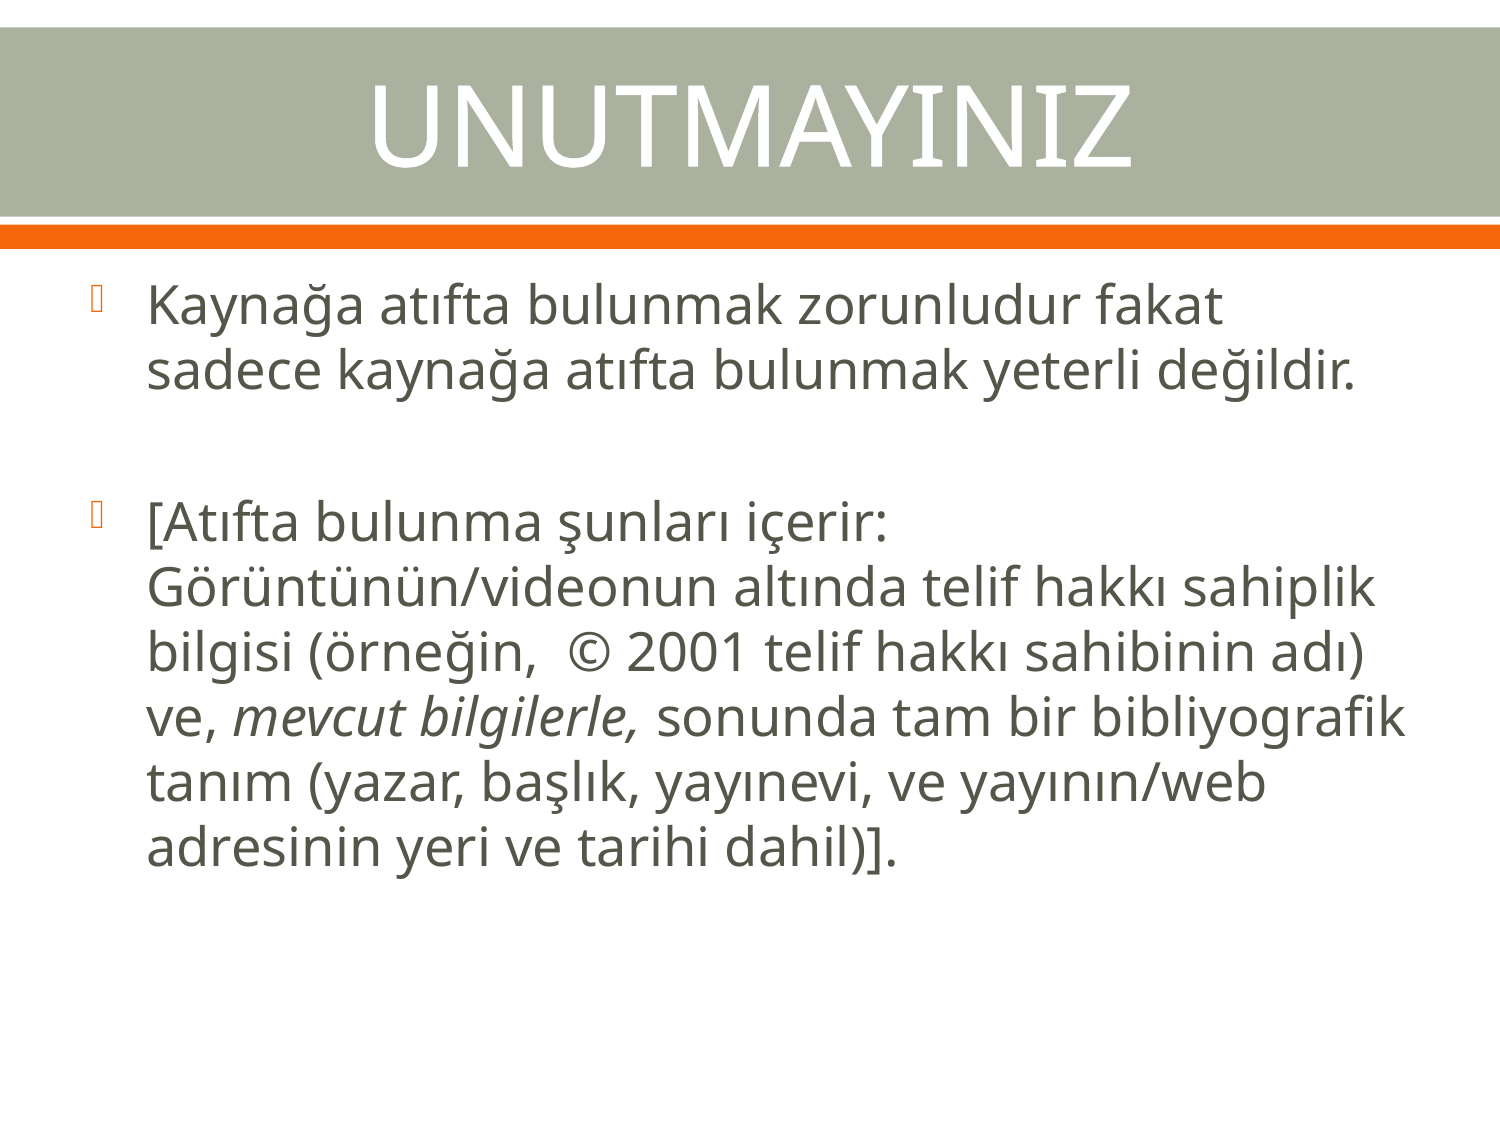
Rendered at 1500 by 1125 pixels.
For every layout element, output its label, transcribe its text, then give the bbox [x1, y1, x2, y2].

title UNUTMAYINIZ [75, 29, 1425, 213]
list Kaynağa atıfta bulunmak zorunludur fakat sadece kaynağa atıfta bulunmak yeterli değildir. [Atıfta bulunma şunları içerir: Görüntünün/videonun altında telif hakkı sahiplik bilgisi (örneğin, © 2001 telif hakkı sahibinin adı) ve, mevcut bilgilerle, sonunda tam bir bibliyografik tanım (yazar, başlık, yayınevi, ve yayının/web adresinin yeri ve tarihi dahil)]. [75, 262, 1425, 1005]
